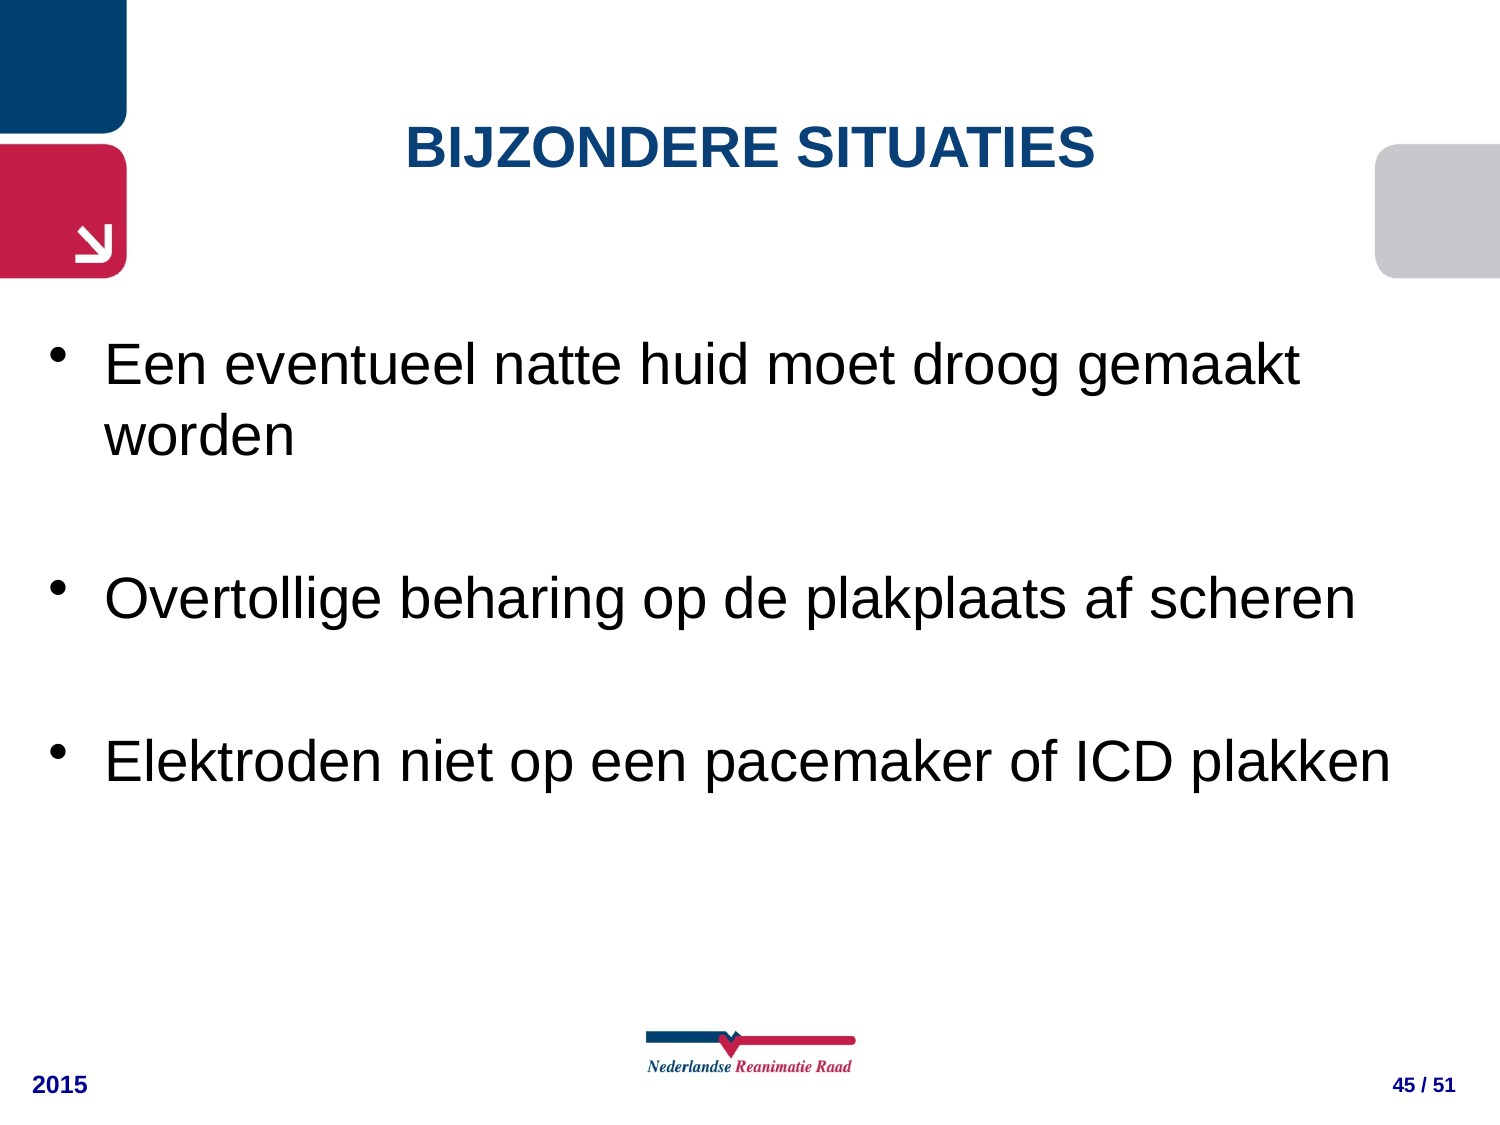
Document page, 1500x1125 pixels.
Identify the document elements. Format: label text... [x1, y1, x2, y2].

list Een eventueel natte huid moet droog gemaakt worden Overtollige beharing op de plakplaats af scheren Elektroden niet op een pacemaker of ICD plakken [33, 319, 1468, 944]
picture [0, 0, 1500, 1125]
text_box BIJZONDERE SITUATIES [33, 101, 1468, 177]
